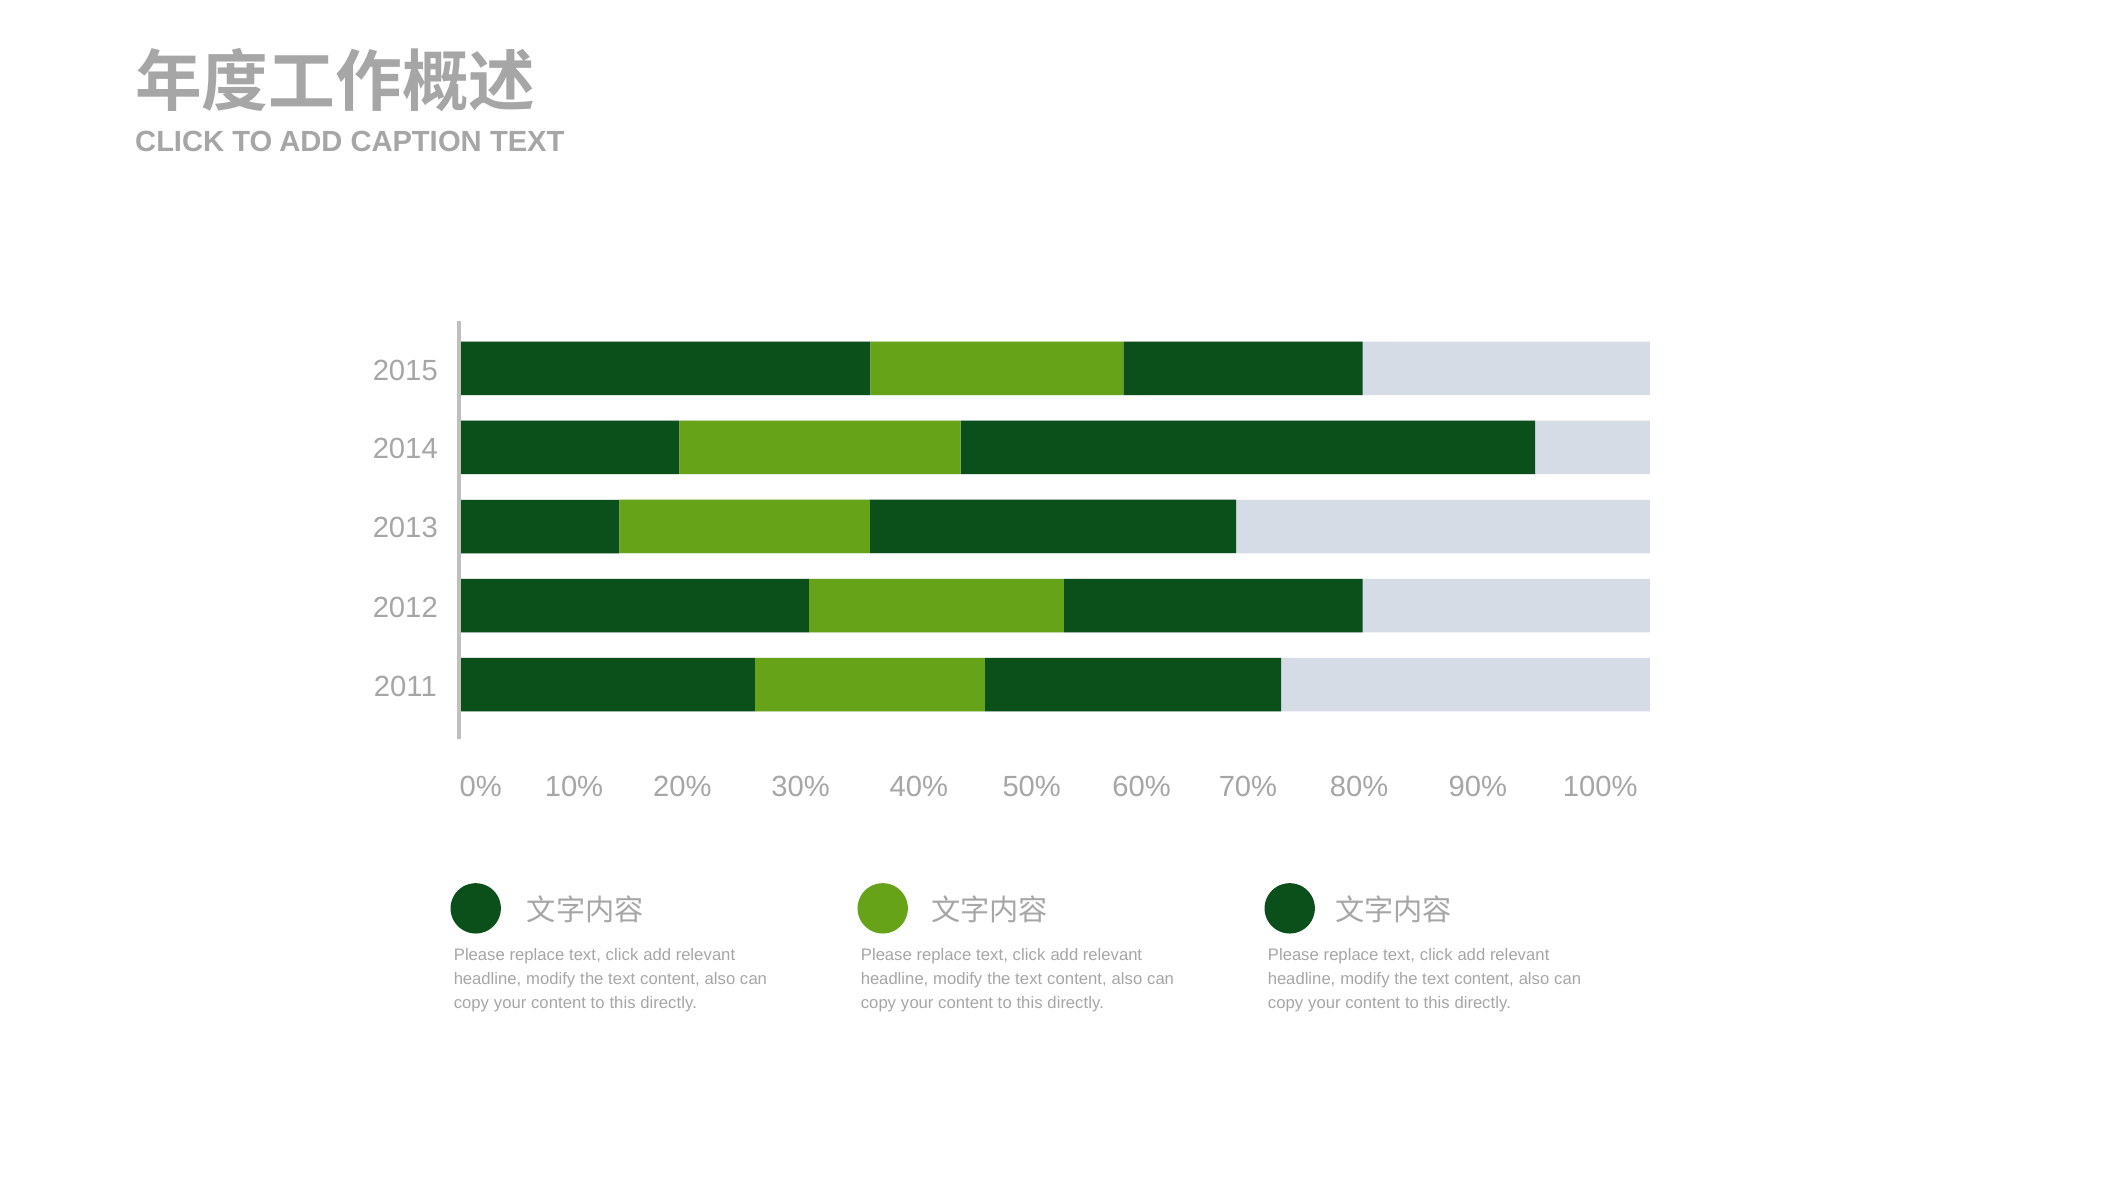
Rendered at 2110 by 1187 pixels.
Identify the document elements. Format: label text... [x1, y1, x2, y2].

text_box [856, 882, 909, 932]
text_box Please replace text, click add relevant headline, modify the text content, also can copy your content to this directly. [846, 932, 1215, 1020]
text_box 文字内容 [916, 876, 1063, 932]
text_box CLICK TO ADD CAPTION TEXT [135, 122, 596, 158]
text_box [1263, 882, 1316, 932]
text_box 文字内容 [1320, 876, 1468, 932]
text_box 文字内容 [512, 876, 659, 932]
text_box 年度工作概述 [135, 38, 596, 119]
text_box Please replace text, click add relevant headline, modify the text content, also can copy your content to this directly. [439, 932, 808, 1020]
text_box [449, 882, 502, 932]
text_box Please replace text, click add relevant headline, modify the text content, also can copy your content to this directly. [1253, 932, 1622, 1020]
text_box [357, 321, 1654, 807]
